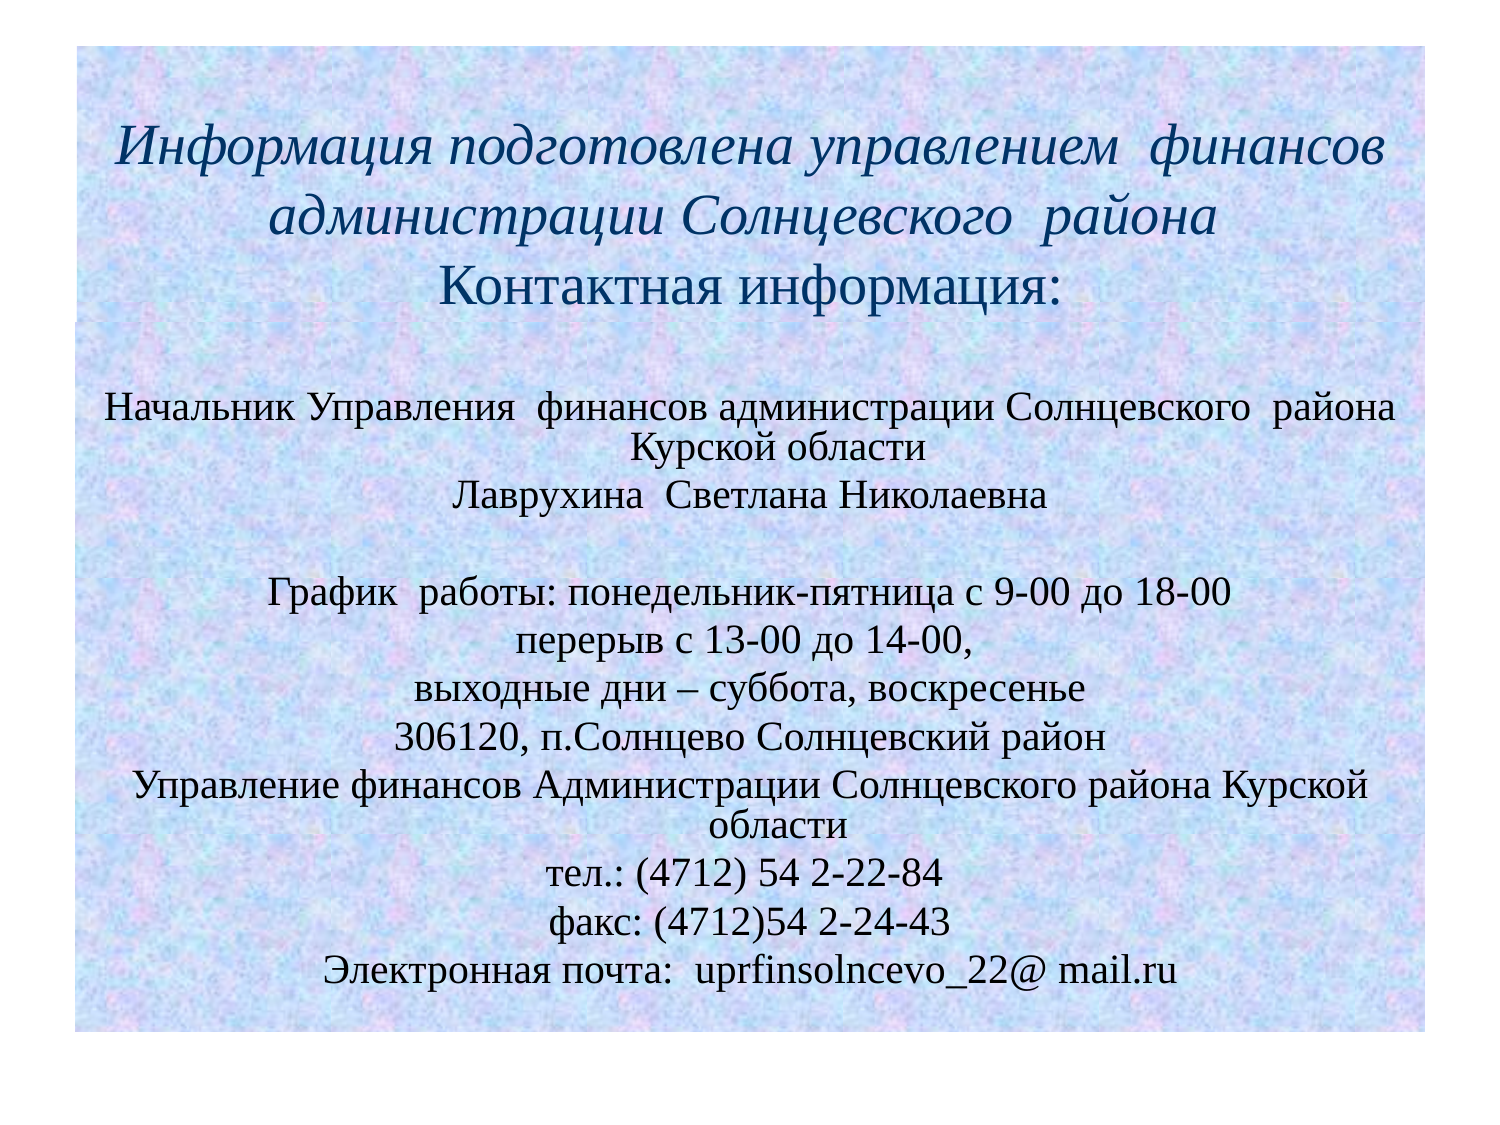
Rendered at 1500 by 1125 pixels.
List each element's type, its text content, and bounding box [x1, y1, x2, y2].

title Информация подготовлена управлением финансов администрации Солнцевского района Контактная информация: [76, 46, 1425, 322]
list Начальник Управления финансов администрации Солнцевского района Курской области Лаврухина Светлана Николаевна График работы: понедельник-пятница с 9-00 до 18-00 перерыв с 13-00 до 14-00, выходные дни – суббота, воскресенье 306120, п.Солнцево Солнцевский район Управление финансов Администрации Солнцевского района Курской области тел.: (4712) 54 2-22-84 факс: (4712)54 2-24-43 Электронная почта: uprfinsolncevo_22@ mail.ru [75, 322, 1425, 1032]
